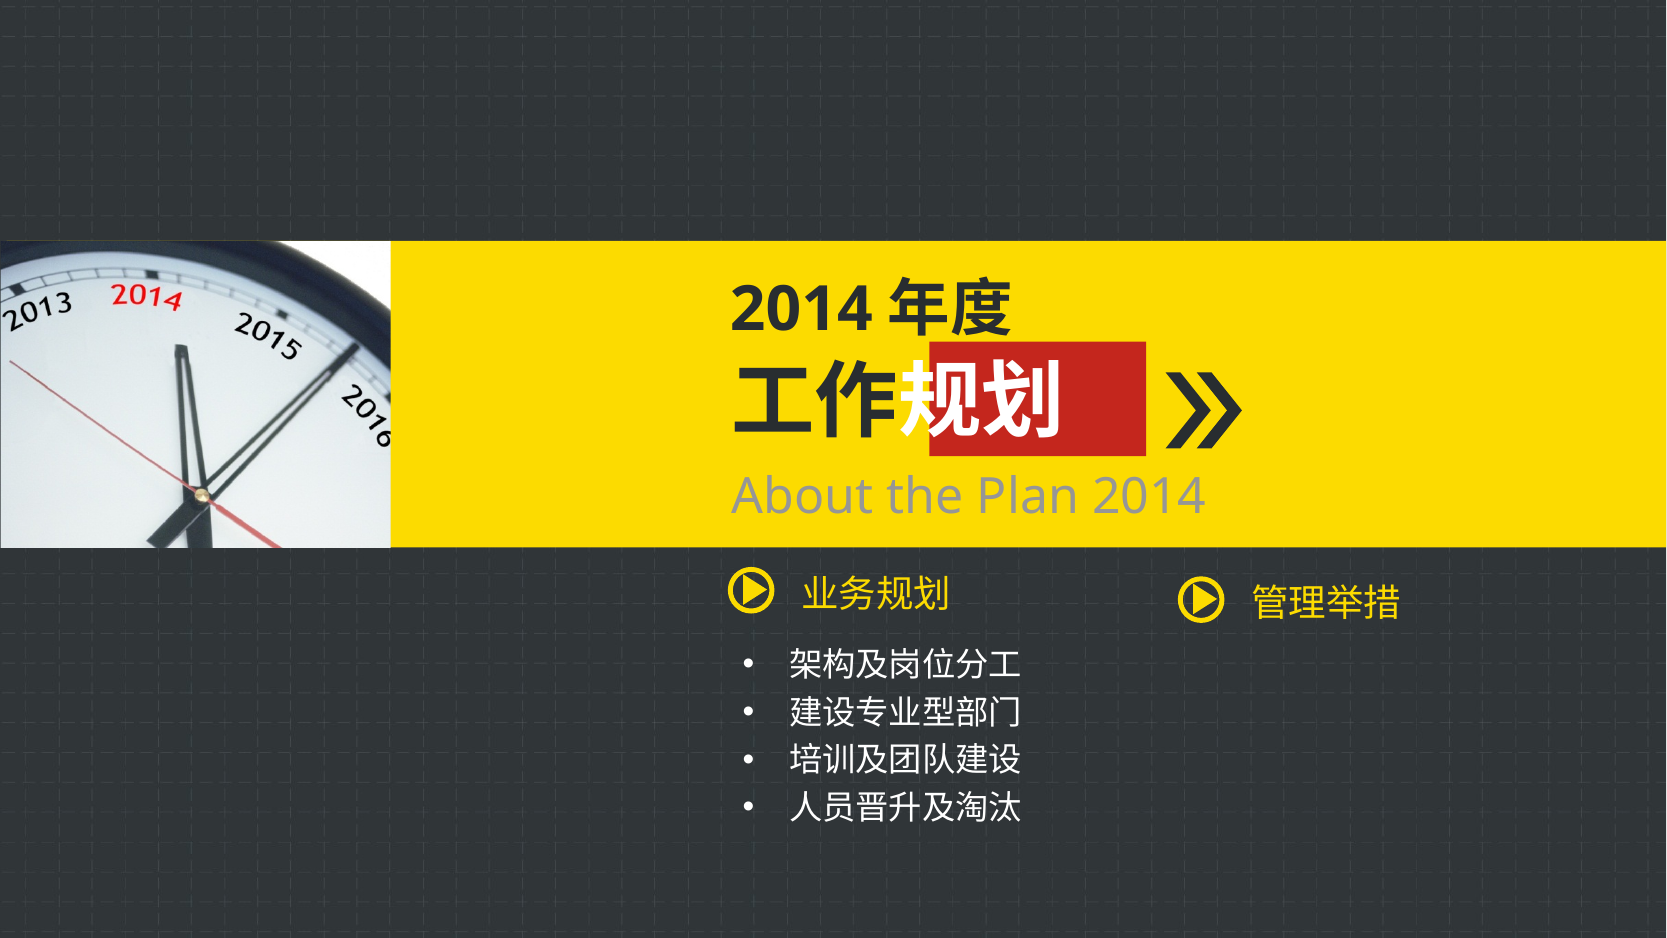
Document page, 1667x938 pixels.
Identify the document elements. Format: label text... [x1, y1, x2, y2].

text_box [392, 240, 1667, 548]
text_box 业务规划 [786, 562, 967, 623]
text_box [1177, 576, 1225, 624]
picture [0, 0, 1667, 938]
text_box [1165, 372, 1243, 449]
text_box 2014年度 [716, 253, 1033, 357]
text_box 管理举措 [1236, 572, 1417, 632]
text_box 架构及岗位分工 建设专业型部门 培训及团队建设 人员晋升及淘汰 [727, 627, 1092, 834]
text_box About the Plan 2014 [717, 456, 1446, 531]
text_box [929, 449, 1147, 456]
text_box 工作规划 [717, 345, 1154, 449]
text_box [1033, 341, 1147, 345]
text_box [727, 566, 775, 614]
